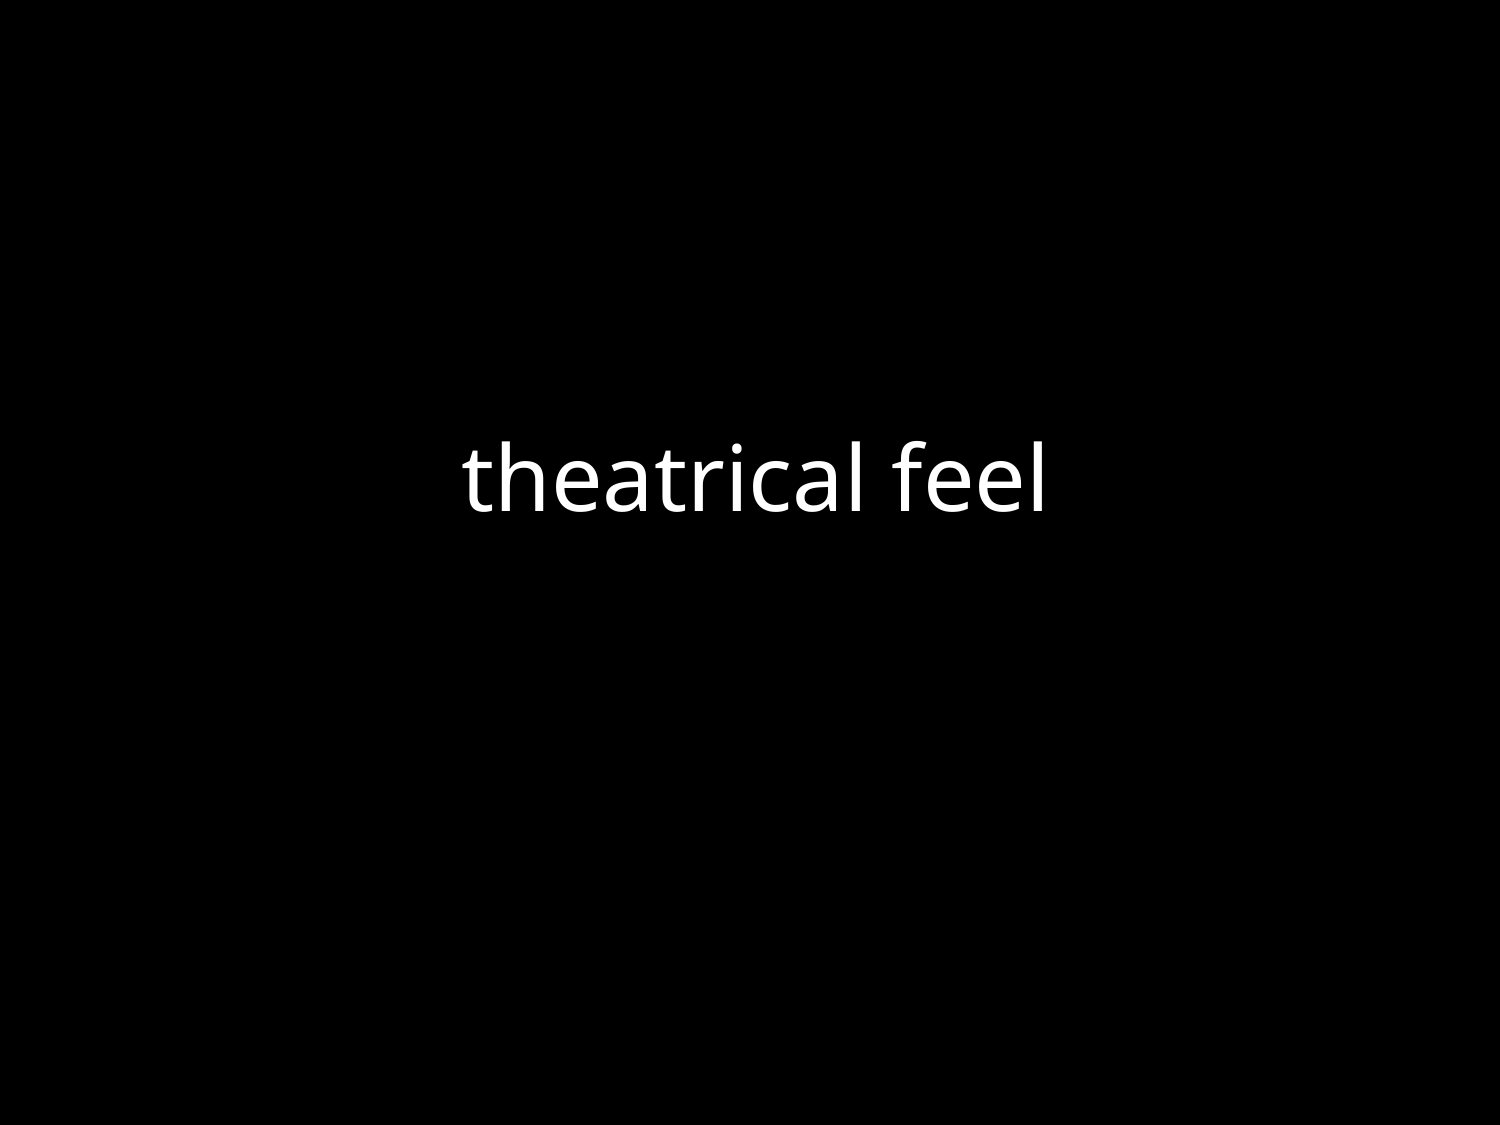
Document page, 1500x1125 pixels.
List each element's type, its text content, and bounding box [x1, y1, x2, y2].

text_box theatrical feel [137, 412, 1375, 538]
